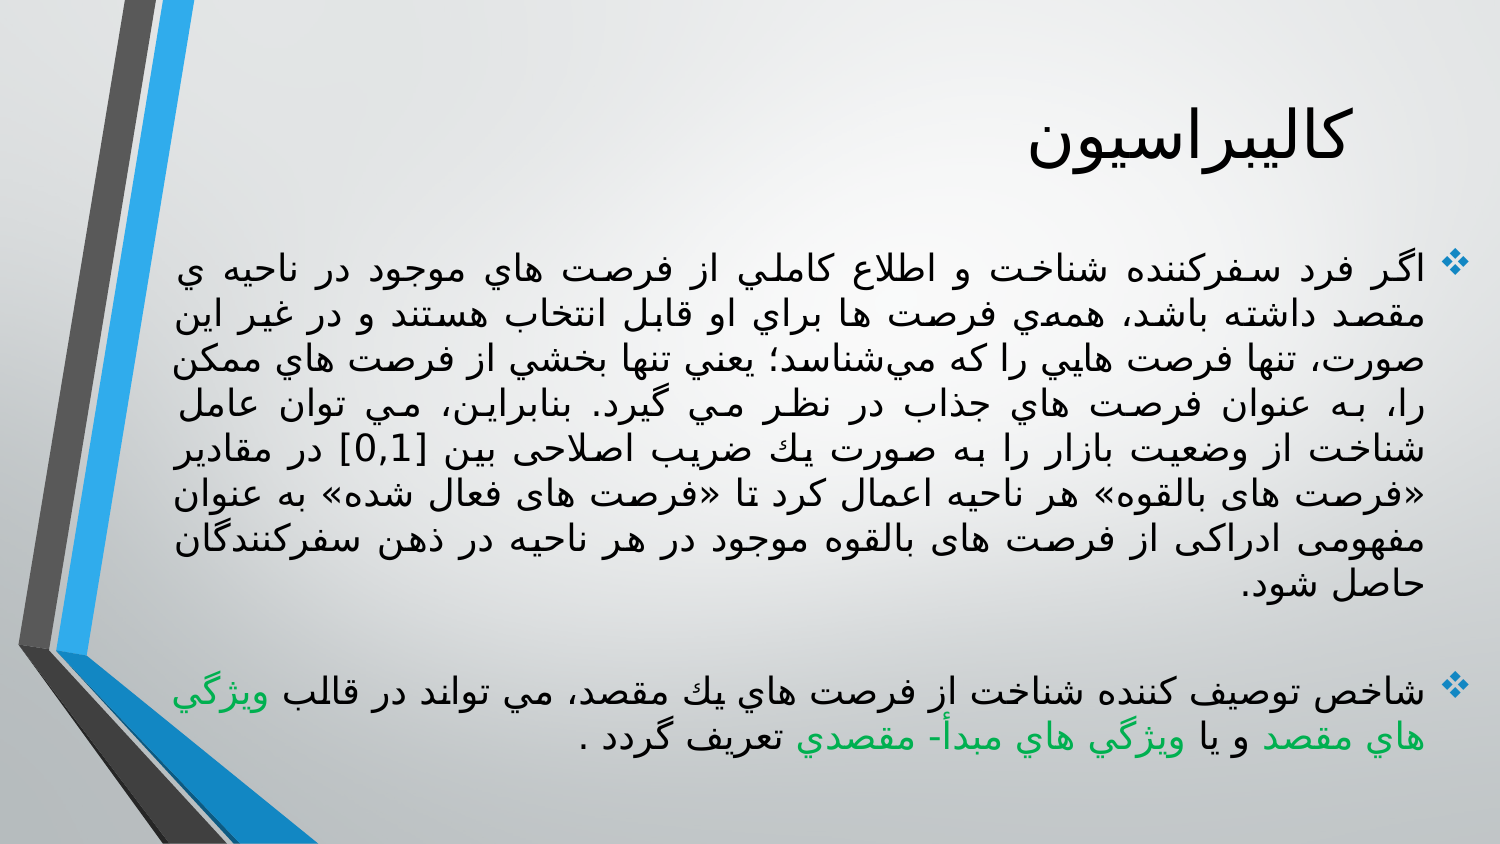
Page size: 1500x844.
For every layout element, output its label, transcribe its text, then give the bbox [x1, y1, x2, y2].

list اگر فرد سفركننده شناخت و اطلاع كاملي از فرصت هاي موجود در ناحيه ي مقصد داشته باشد، همه‌ي فرصت ها براي او قابل انتخاب هستند و در غير اين صورت، تنها فرصت هايي را كه مي‌شناسد؛ يعني تنها بخشي از فرصت هاي ممكن را، به عنوان فرصت هاي جذاب در نظر مي گيرد. بنابراين، مي توان عامل شناخت از وضعيت بازار را به صورت يك ضریب اصلاحی بین [0,1] در مقادیر «فرصت های بالقوه» هر ناحیه اعمال کرد تا «فرصت های فعال شده» به عنوان مفهومی ادراکی از فرصت های بالقوه موجود در هر ناحیه در ذهن سفرکنندگان حاصل شود. شاخص توصيف كننده شناخت از فرصت هاي يك مقصد، مي تواند در قالب ويژگي هاي مقصد و يا ويژگي هاي مبدأ- مقصدي تعريف گردد . [156, 228, 1488, 844]
title کالیبراسیون [786, 0, 1370, 187]
